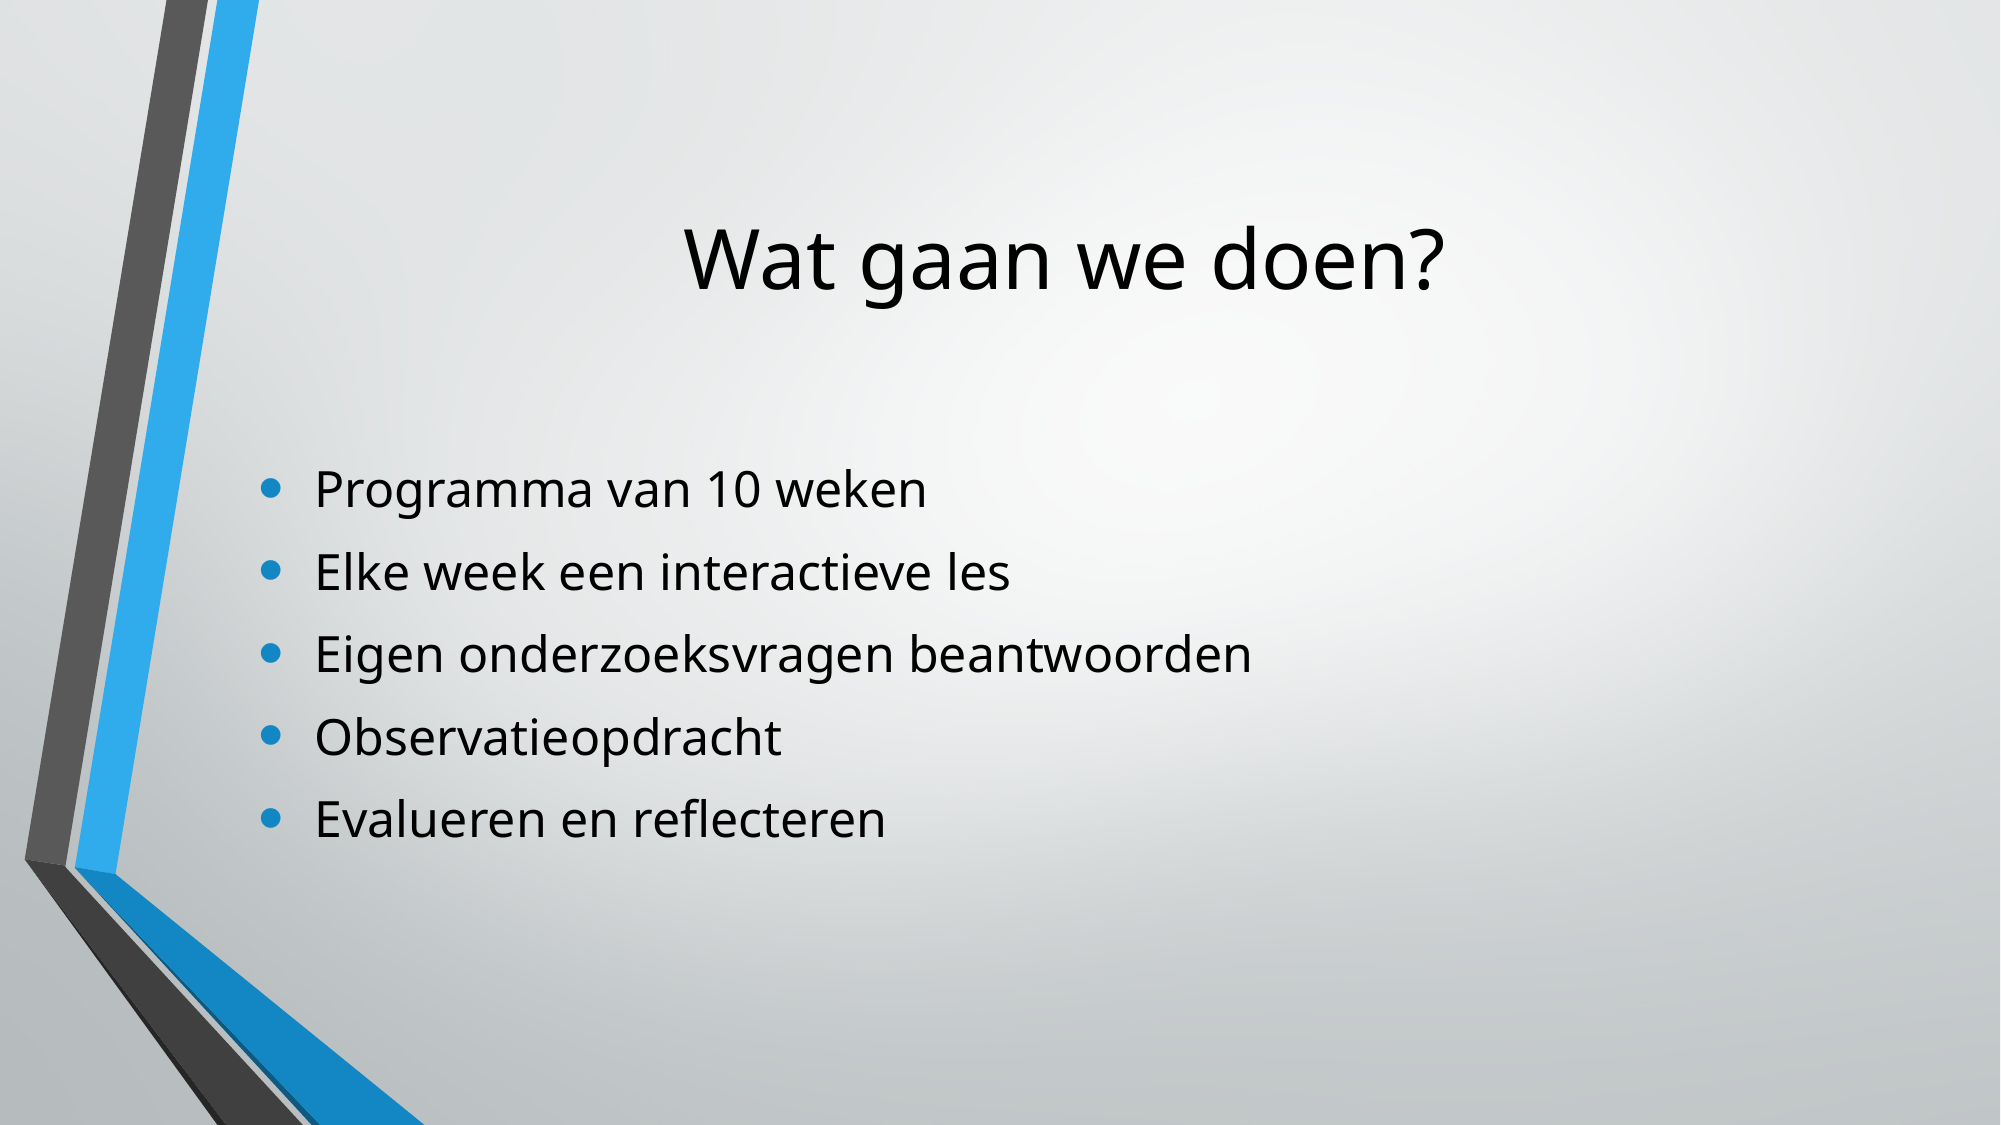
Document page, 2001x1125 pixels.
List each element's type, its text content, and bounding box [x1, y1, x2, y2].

list Programma van 10 weken Elke week een interactieve les Eigen onderzoeksvragen beantwoorden Observatieopdracht Evalueren en reflecteren [243, 437, 1887, 950]
title Wat gaan we doen? [243, 112, 1887, 400]
